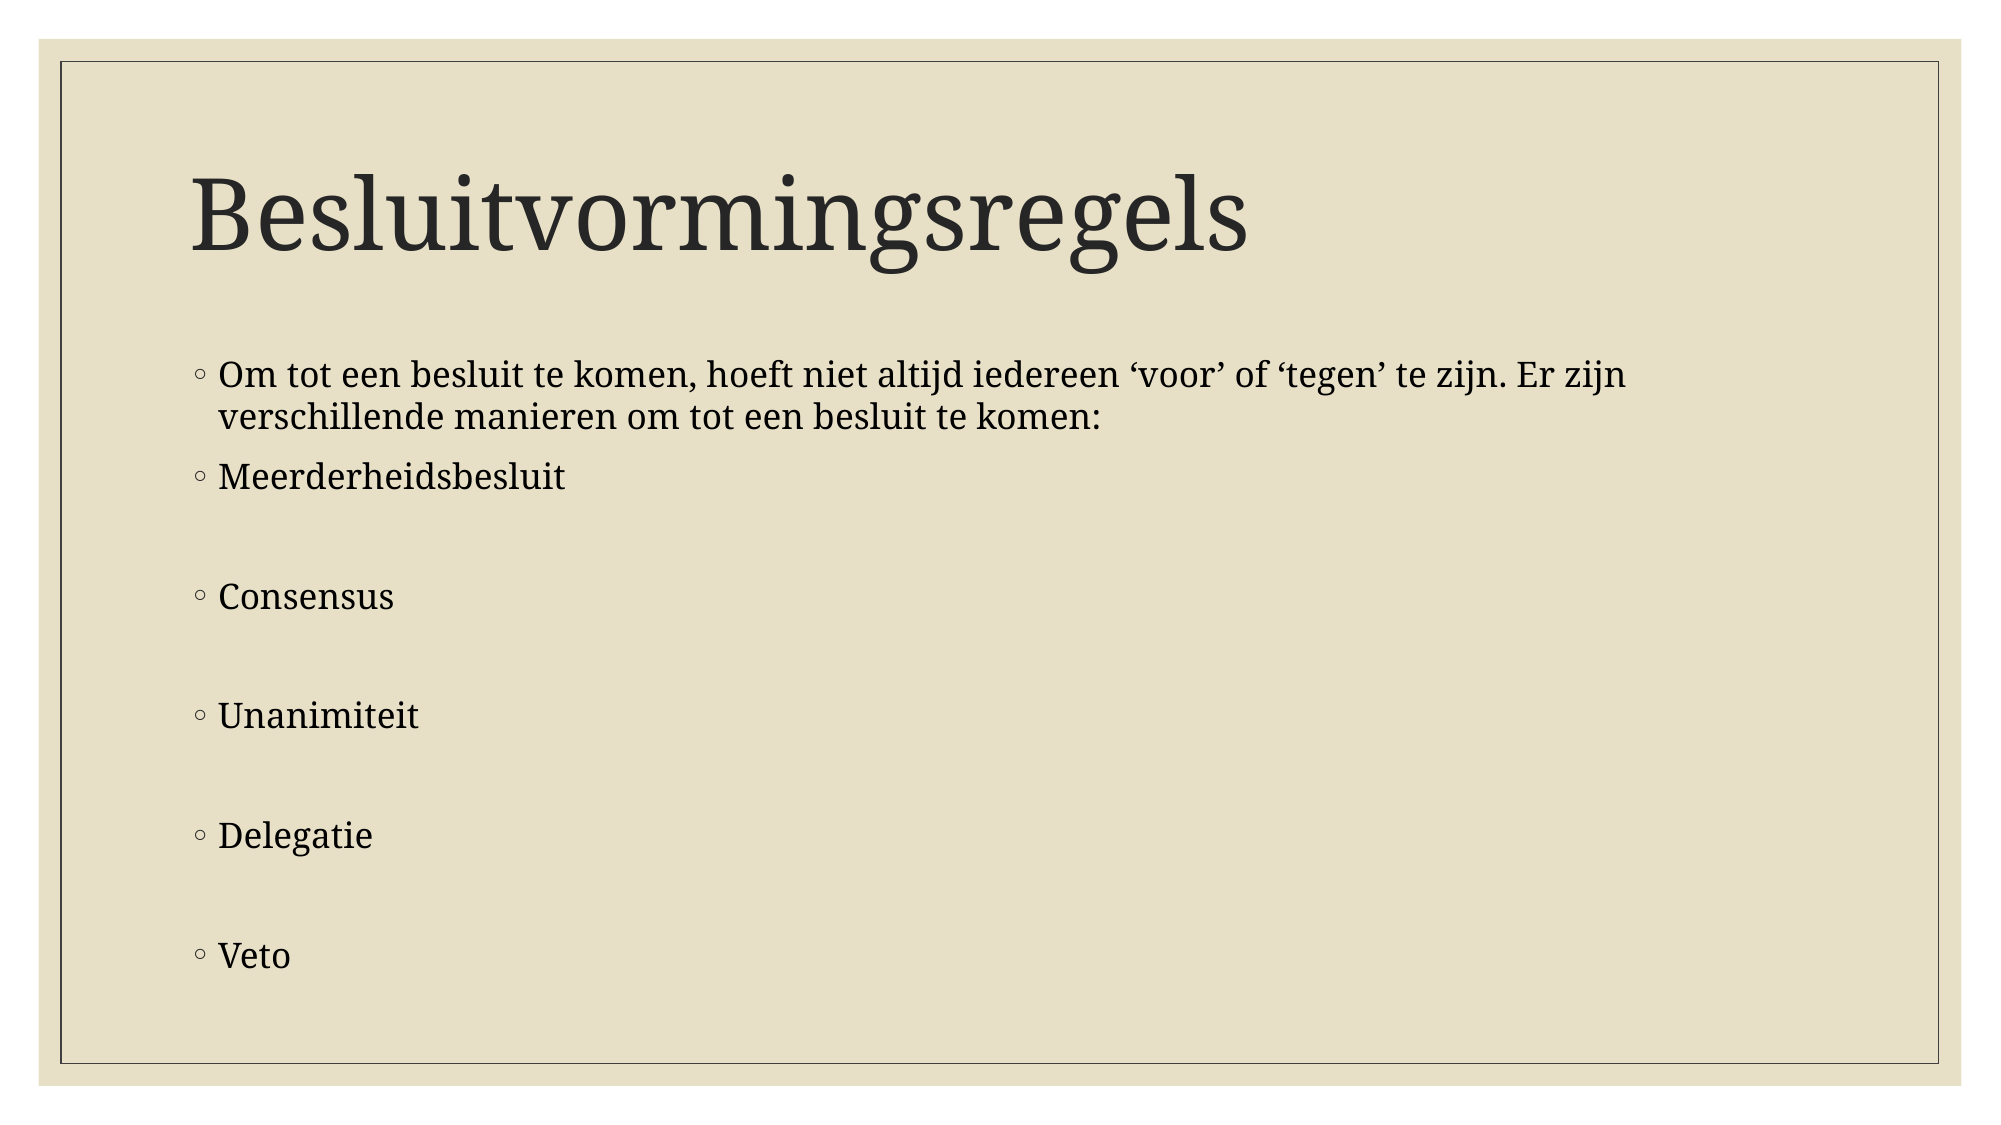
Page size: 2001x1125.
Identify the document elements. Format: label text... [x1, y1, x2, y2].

list Om tot een besluit te komen, hoeft niet altijd iedereen ‘voor’ of ‘tegen’ te zijn. Er zijn verschillende manieren om tot een besluit te komen: Meerderheidsbesluit Consensus Unanimiteit Delegatie Veto [174, 345, 1825, 990]
title Besluitvormingsregels [174, 105, 1825, 331]
